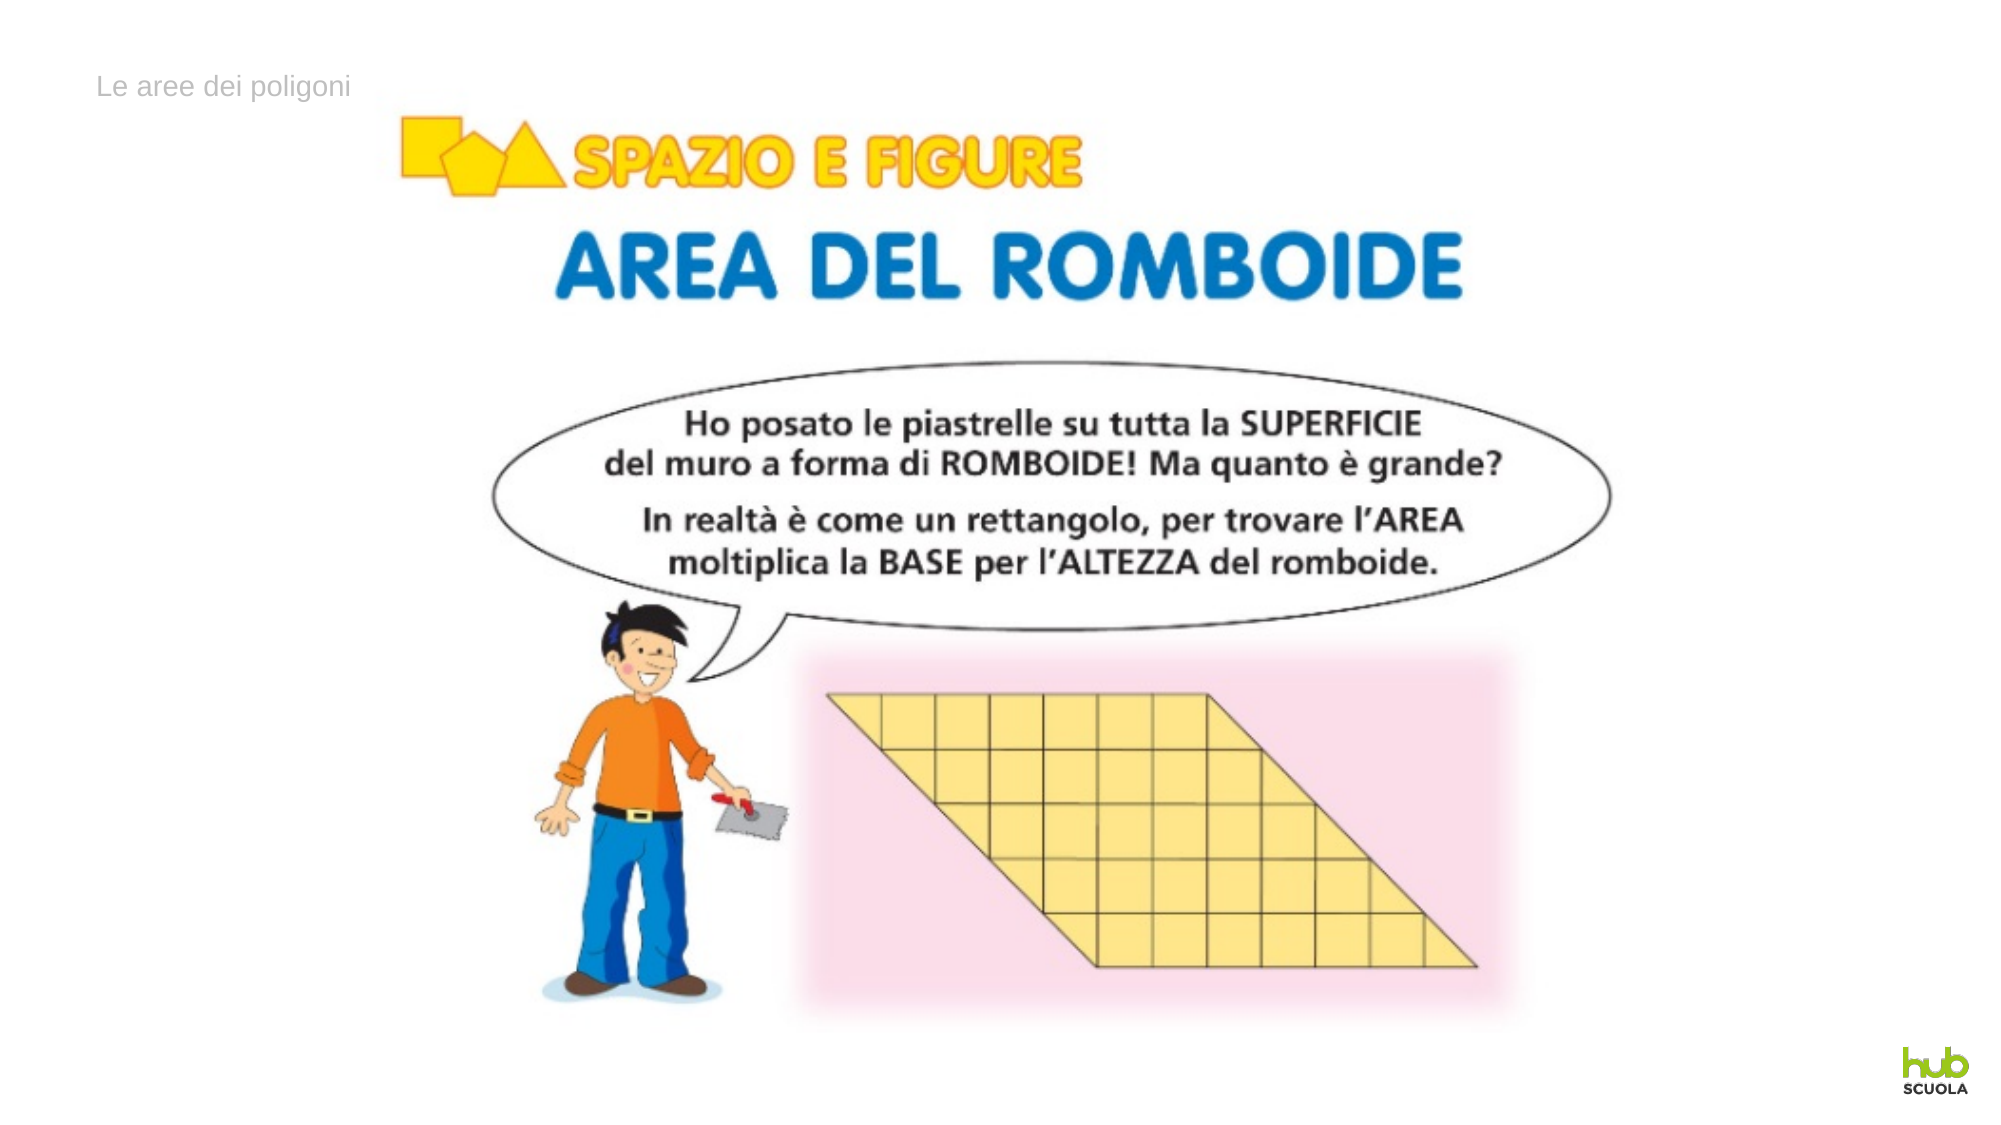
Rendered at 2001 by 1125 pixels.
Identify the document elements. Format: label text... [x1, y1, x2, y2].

text_box Le aree dei poligoni [88, 66, 343, 102]
picture [1903, 1046, 1969, 1095]
picture [347, 59, 1653, 1066]
